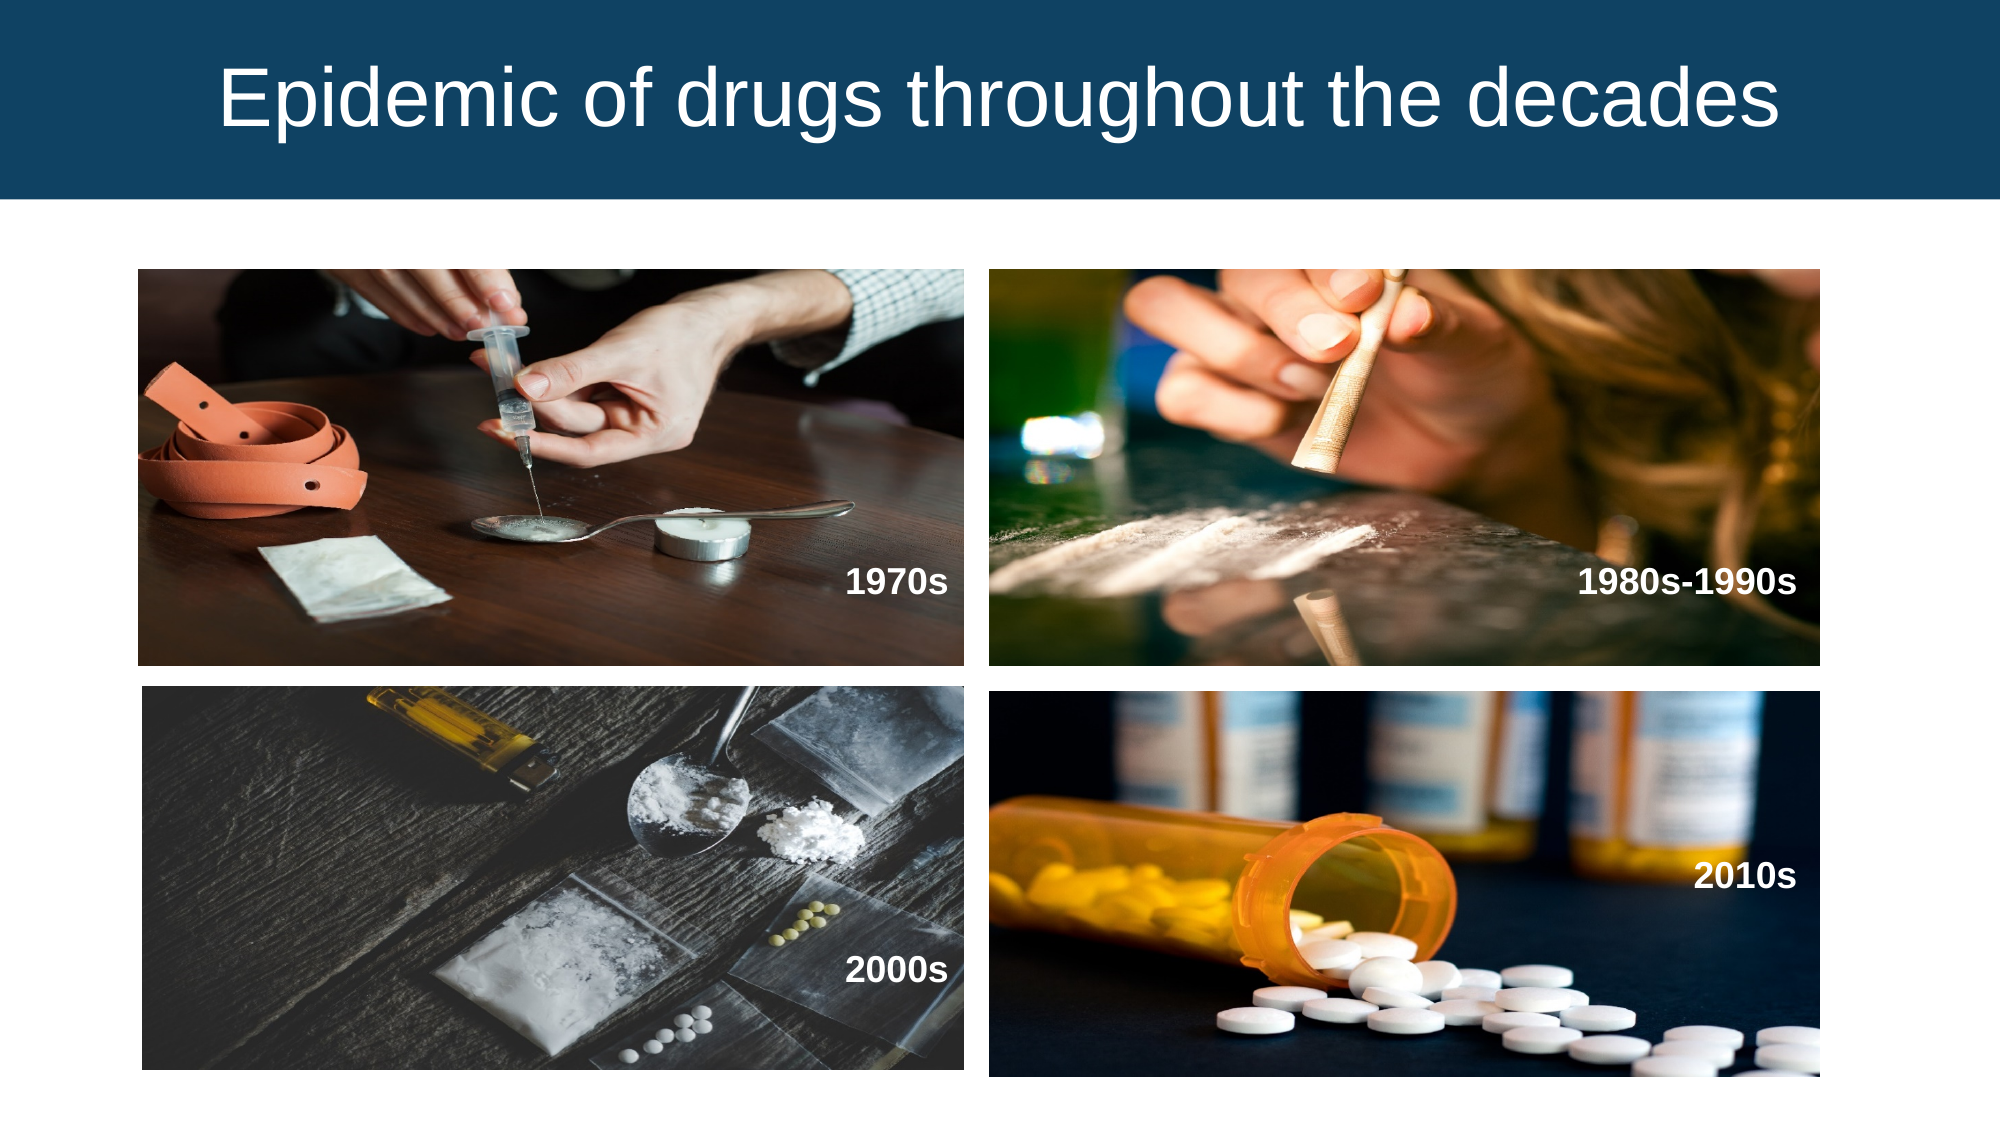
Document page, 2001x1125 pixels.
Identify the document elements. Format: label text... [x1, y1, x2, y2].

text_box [138, 269, 1819, 1077]
title Epidemic of drugs throughout the decades [0, 0, 2000, 200]
